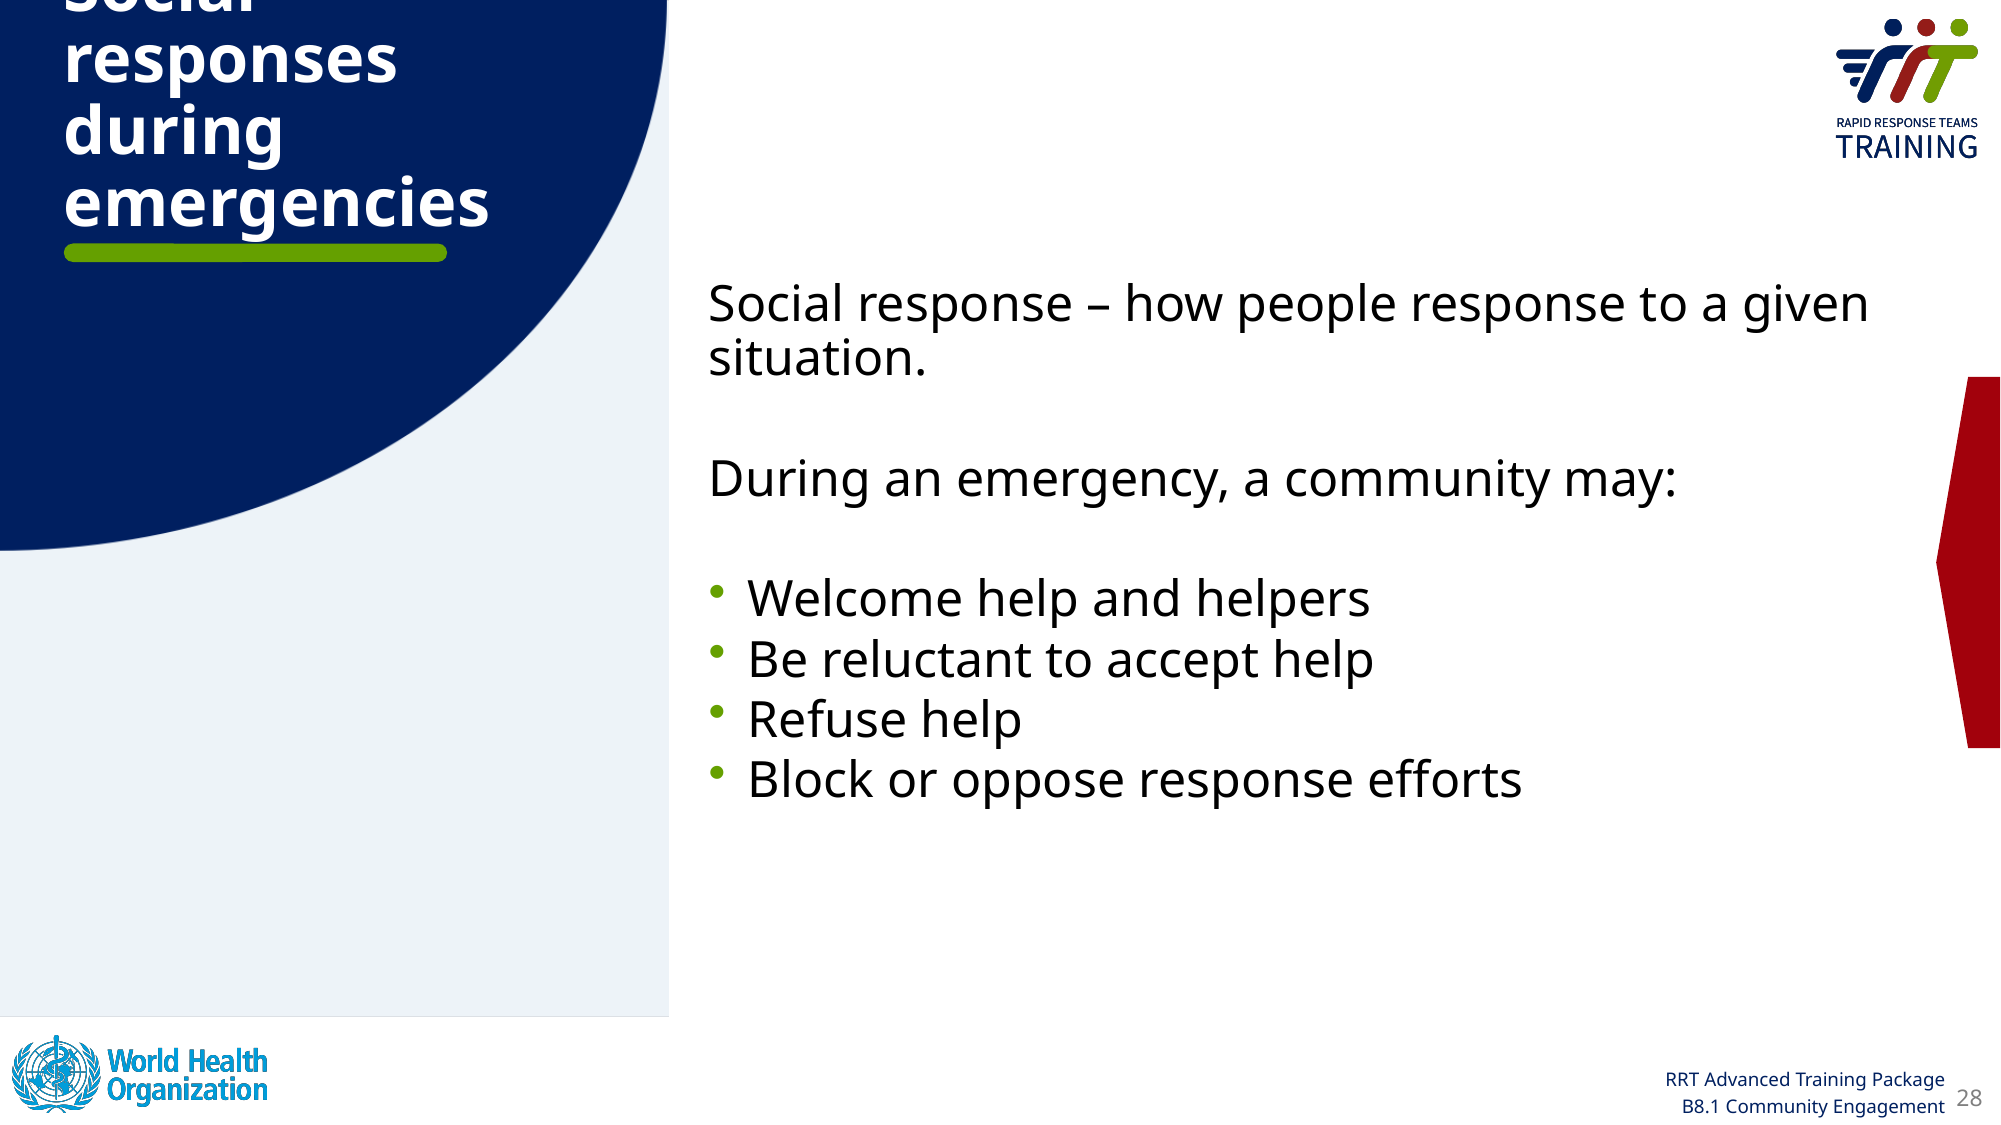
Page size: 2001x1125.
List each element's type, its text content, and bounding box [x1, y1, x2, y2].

picture [50, 1108, 62, 1113]
picture [0, 0, 669, 1018]
text_box Social responses during emergencies [63, 103, 600, 242]
text_box [63, 243, 448, 263]
picture [1835, 19, 1978, 167]
picture [46, 1056, 54, 1062]
picture [71, 1053, 90, 1091]
picture [30, 1083, 37, 1091]
list Social response – how people response to a given situation. During an emergency, a community may: Welcome help and helpers Be reluctant to accept help Refuse help Block or oppose response efforts [700, 270, 1937, 855]
picture [34, 1054, 43, 1078]
picture [12, 1035, 54, 1068]
picture [24, 1054, 36, 1087]
picture [36, 1088, 78, 1105]
picture [59, 1035, 267, 1113]
picture [40, 1062, 47, 1070]
picture [22, 1062, 26, 1077]
picture [12, 1083, 48, 1113]
